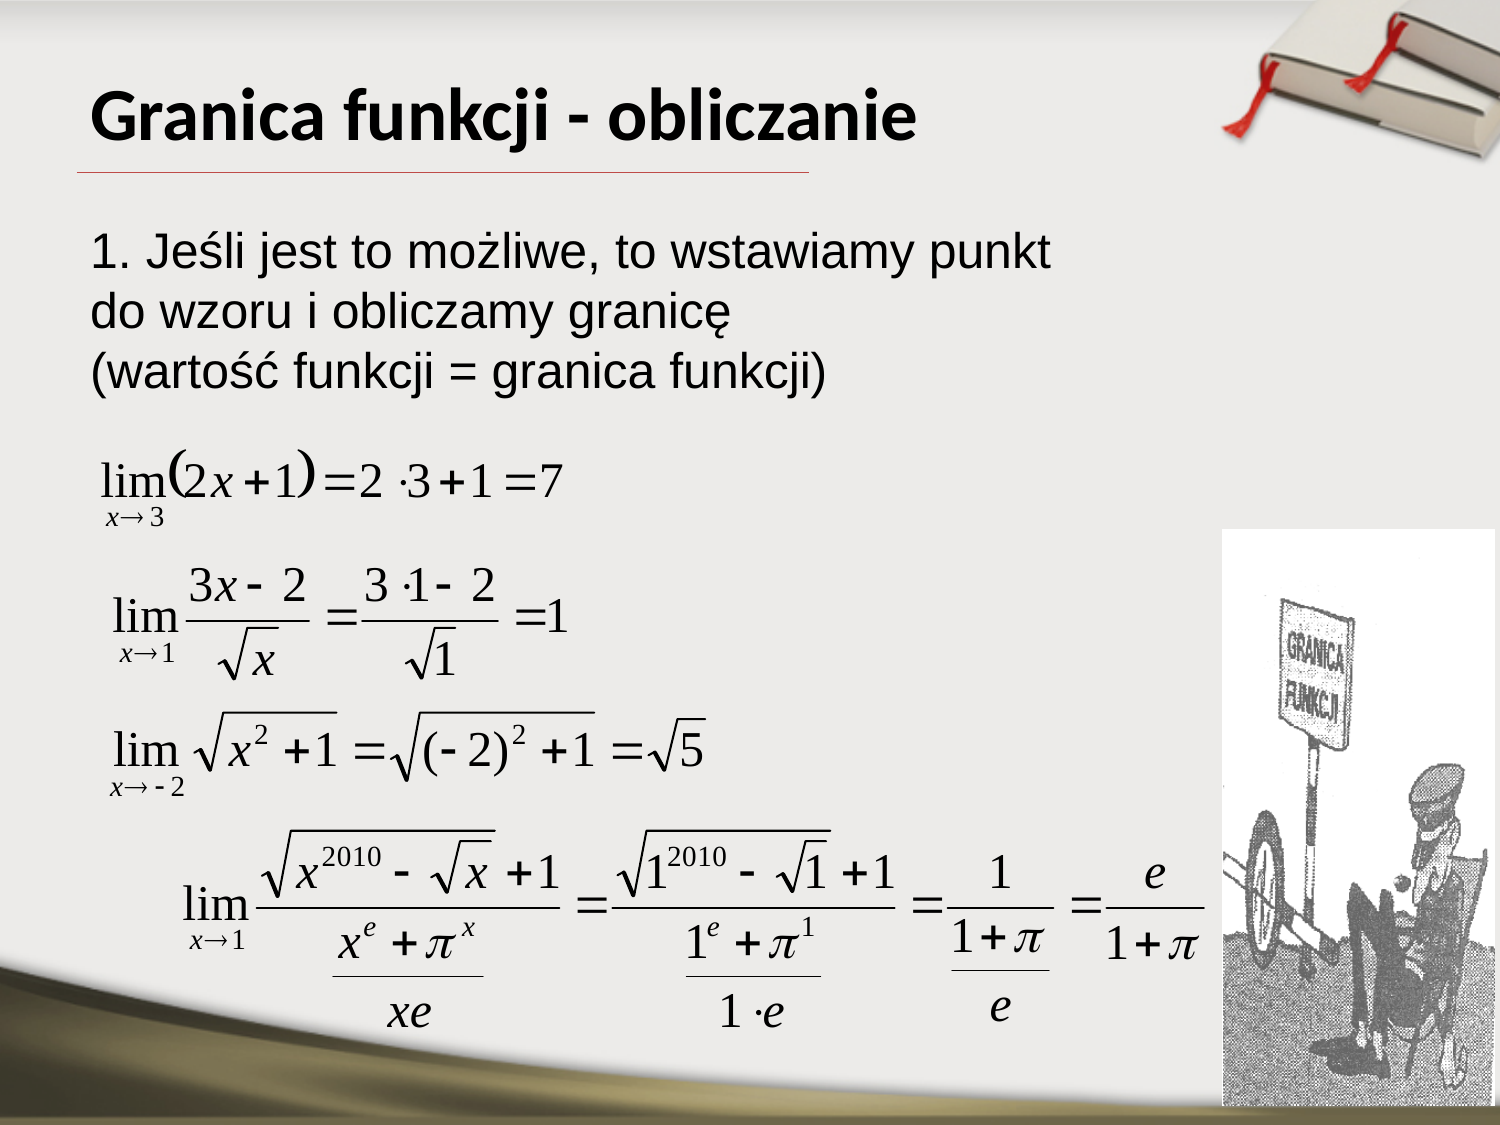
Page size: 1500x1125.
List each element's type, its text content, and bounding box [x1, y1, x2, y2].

title Granica funkcji - obliczanie [75, 45, 1425, 176]
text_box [100, 699, 716, 809]
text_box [93, 447, 573, 540]
picture [0, 0, 1500, 1125]
text_box 1. Jeśli jest to możliwe, to wstawiamy punkt do wzoru i obliczamy granicę (wartość funkcji = granica funkcji) [75, 210, 1067, 406]
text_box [105, 553, 573, 692]
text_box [175, 820, 1214, 1038]
